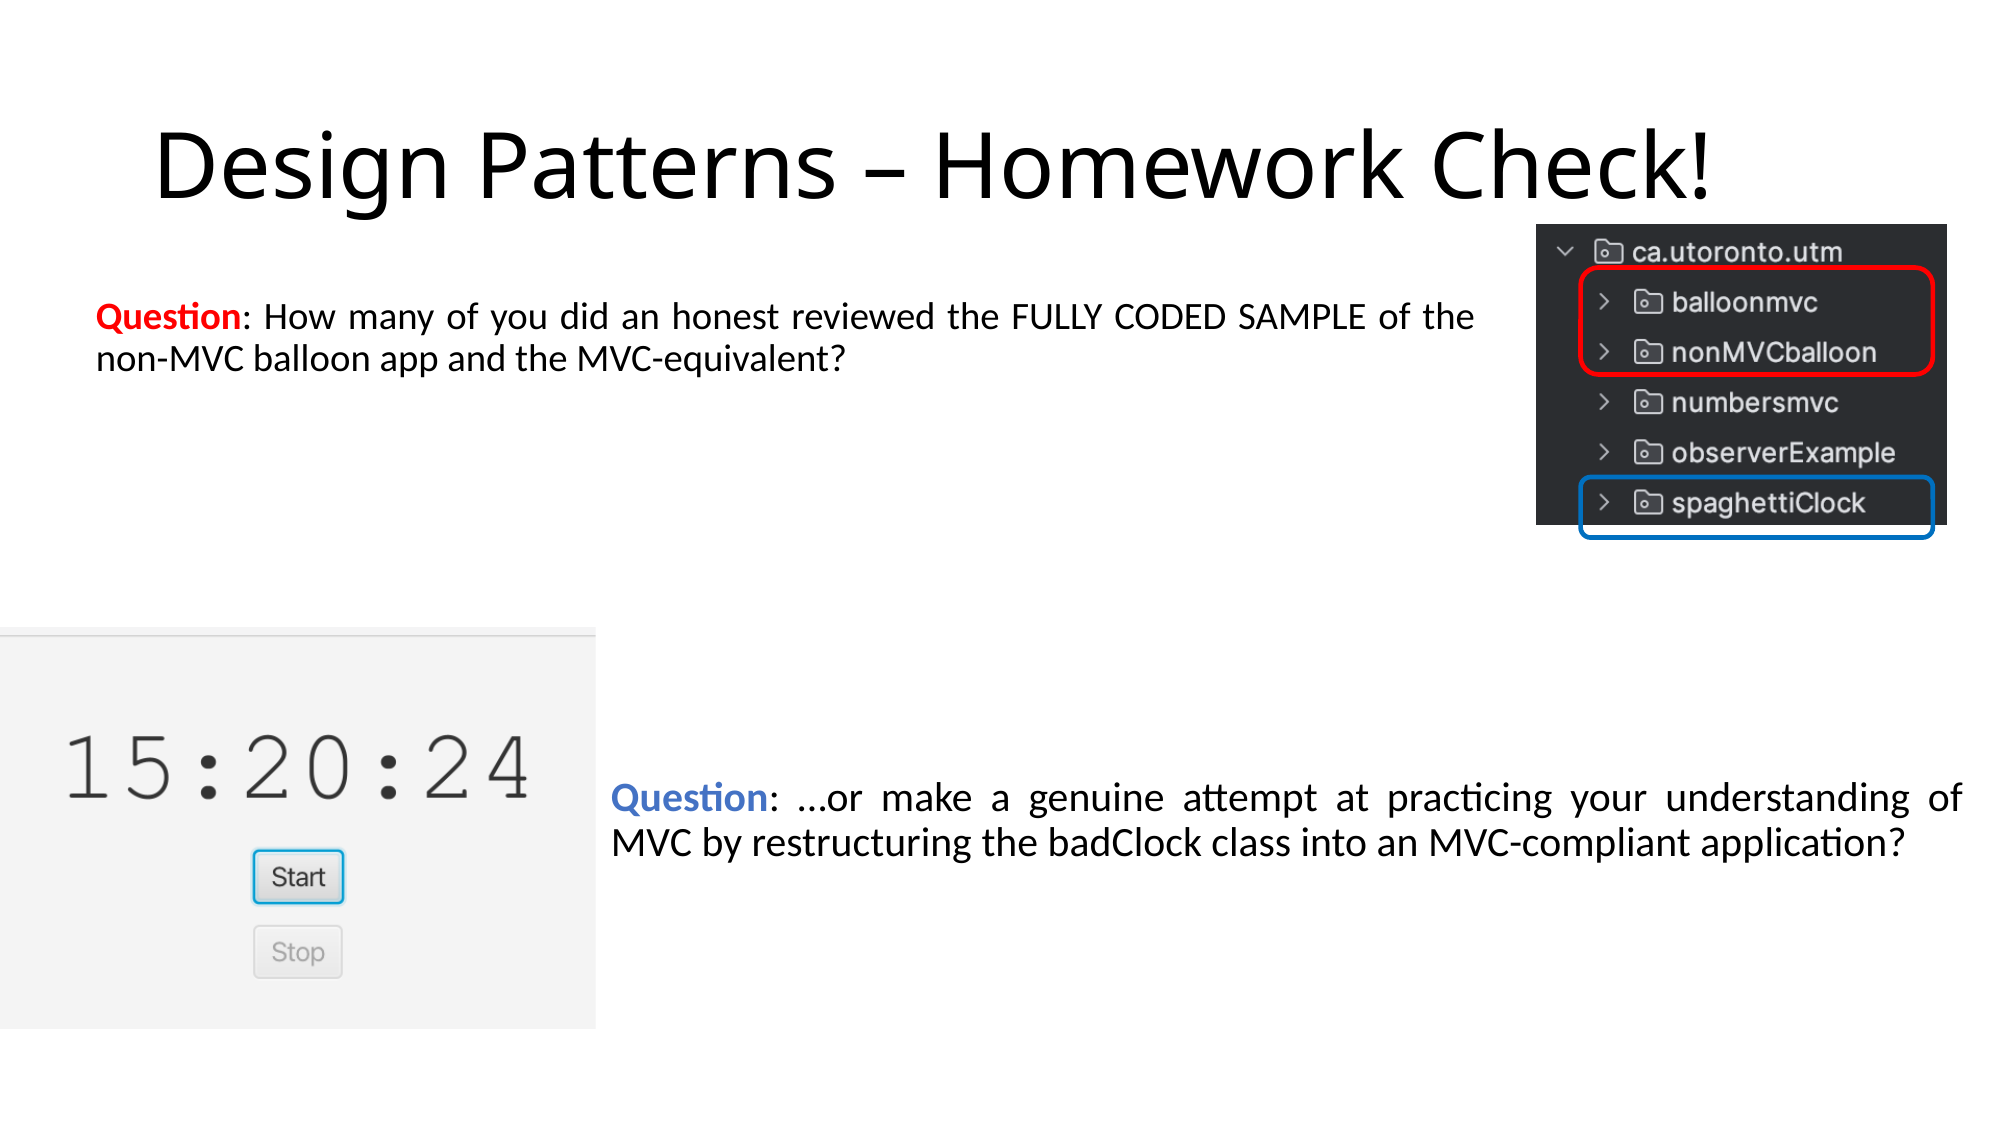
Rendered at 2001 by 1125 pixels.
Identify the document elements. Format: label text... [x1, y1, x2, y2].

text_box Question: …or make a genuine attempt at practicing your understanding of MVC by restructuring the badClock class into an MVC-compliant application? [596, 767, 1979, 901]
title Design Patterns – Homework Check! [137, 59, 1863, 278]
list Question: How many of you did an honest reviewed the FULLY CODED SAMPLE of the non-MVC balloon app and the MVC-equivalent? [80, 288, 1504, 422]
picture [0, 627, 596, 1029]
picture [1536, 224, 1947, 525]
text_box [1579, 525, 1934, 539]
